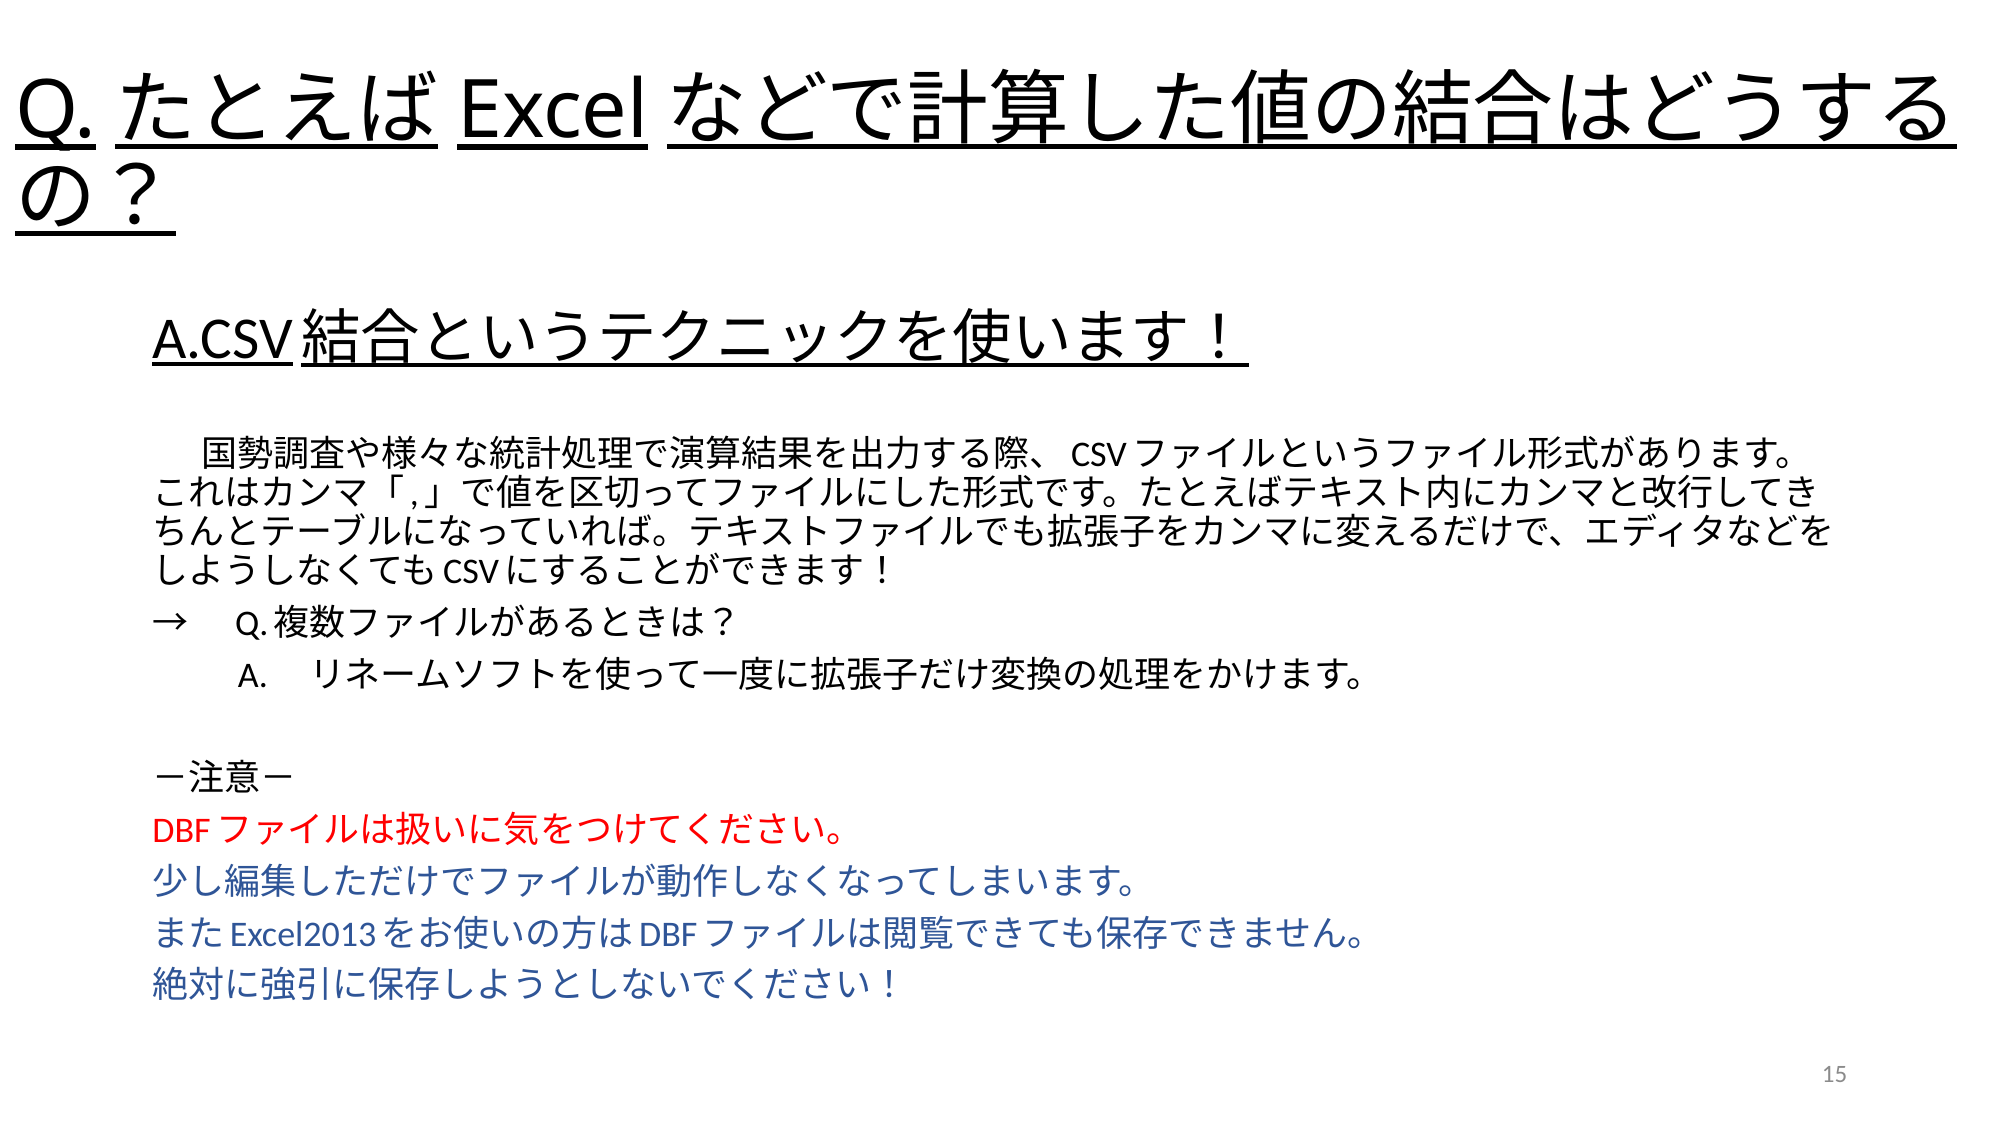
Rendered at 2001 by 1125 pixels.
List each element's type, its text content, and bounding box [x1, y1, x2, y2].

list A.CSV結合というテクニックを使います！ 国勢調査や様々な統計処理で演算結果を出力する際、CSVファイルというファイル形式があります。これはカンマ「,」で値を区切ってファイルにした形式です。たとえばテキスト内にカンマと改行してきちんとテーブルになっていれば。テキストファイルでも拡張子をカンマに変えるだけで、エディタなどをしようしなくてもCSVにすることができます！ → Q.複数ファイルがあるときは？ A. リネームソフトを使って一度に拡張子だけ変換の処理をかけます。 －注意－ DBFファイルは扱いに気をつけてください。 少し編集しただけでファイルが動作しなくなってしまいます。 またExcel2013をお使いの方はDBFファイルは閲覧できても保存できません。 絶対に強引に保存しようとしないでください！ [137, 299, 1863, 1014]
slide_number 15 [1412, 1042, 1863, 1103]
title Q.たとえばExcelなどで計算した値の結合はどうするの？ [0, 59, 2000, 250]
